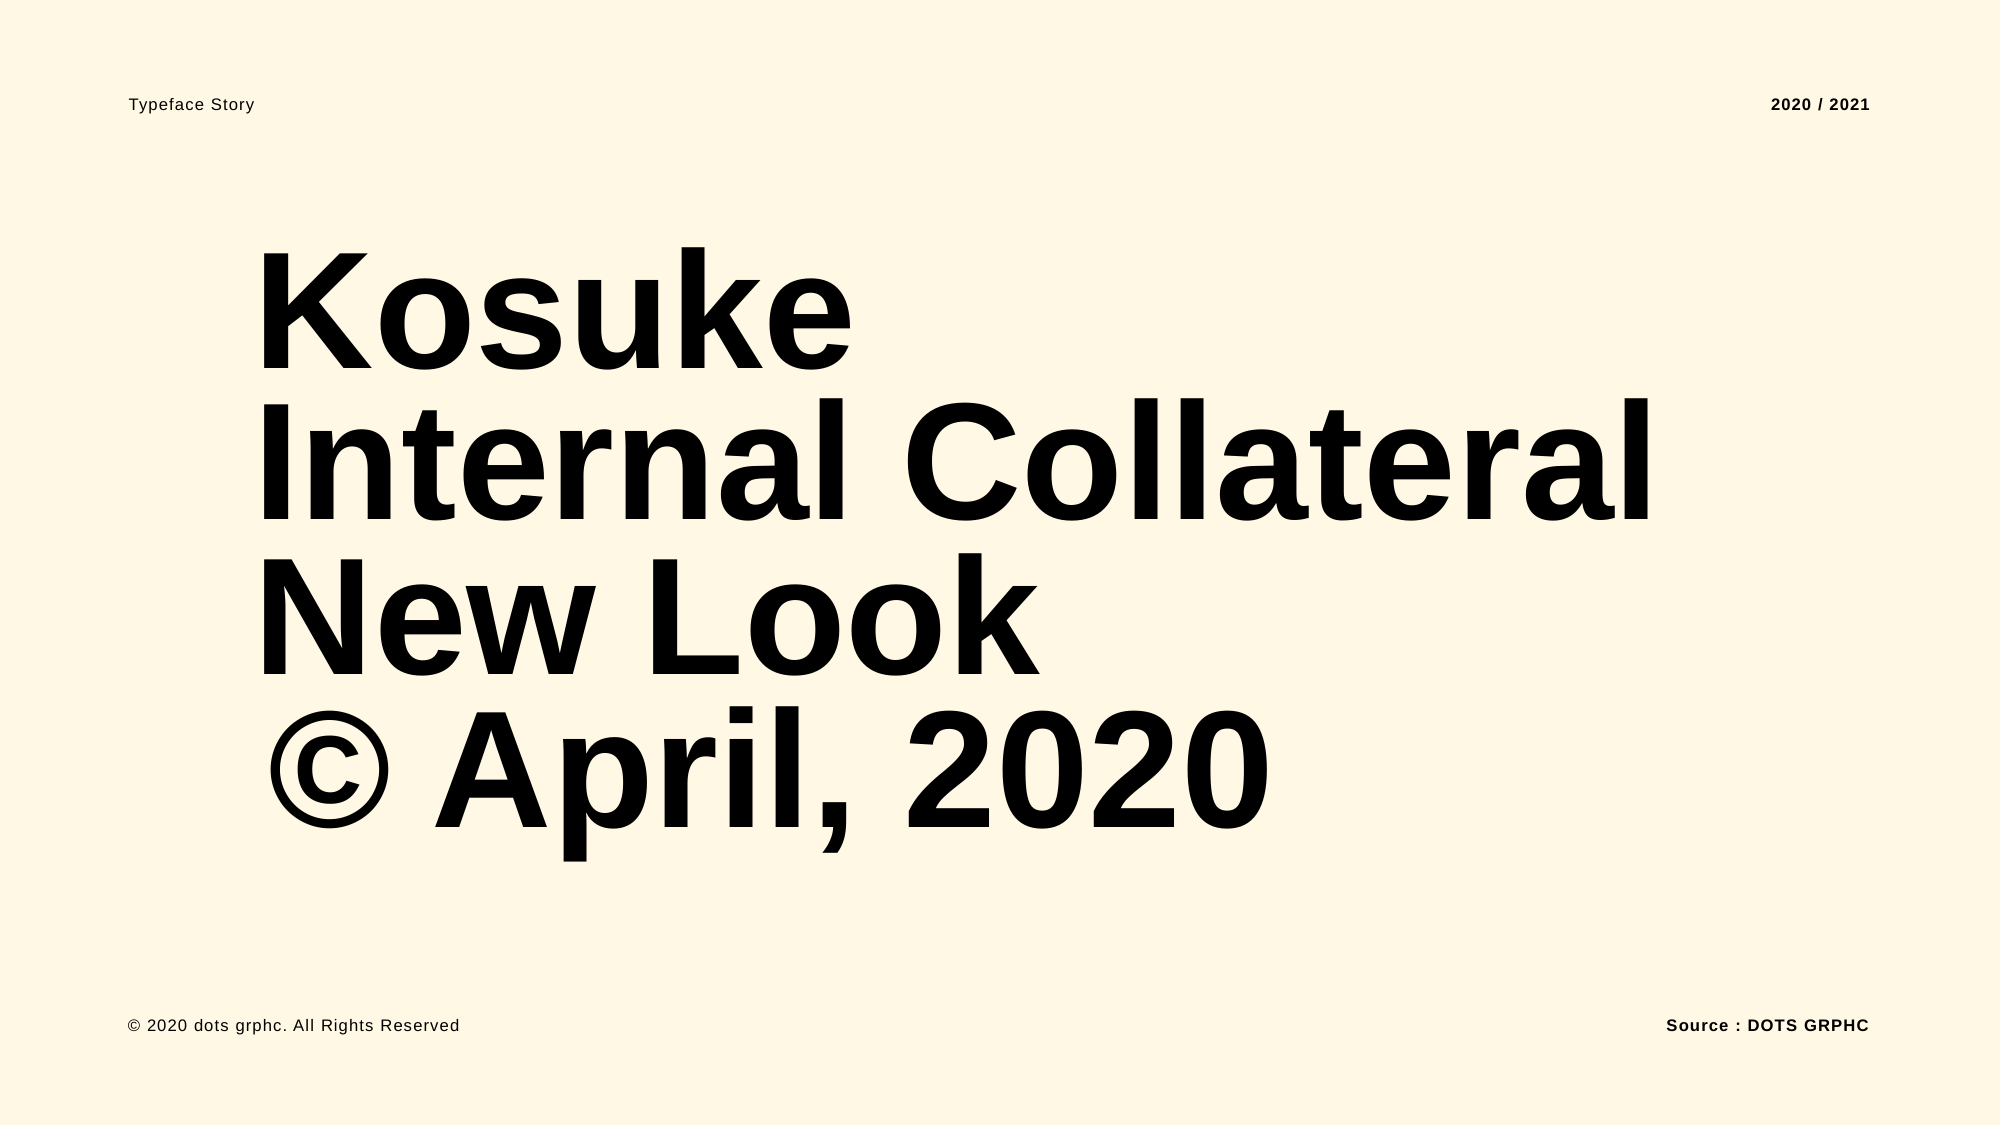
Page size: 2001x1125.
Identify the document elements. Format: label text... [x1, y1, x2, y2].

text_box Internal Collateral [238, 345, 1697, 560]
text_box © April, 2020 [254, 653, 1291, 868]
text_box Source : DOTS GRPHC [1538, 1007, 1884, 1042]
text_box Typeface Story [72, 86, 311, 122]
text_box © 2020 dots grphc. All Rights Reserved [113, 1007, 490, 1043]
text_box New Look [239, 500, 1239, 716]
text_box Kosuke [238, 194, 874, 345]
text_box 2020 / 2021 [1688, 86, 1885, 122]
